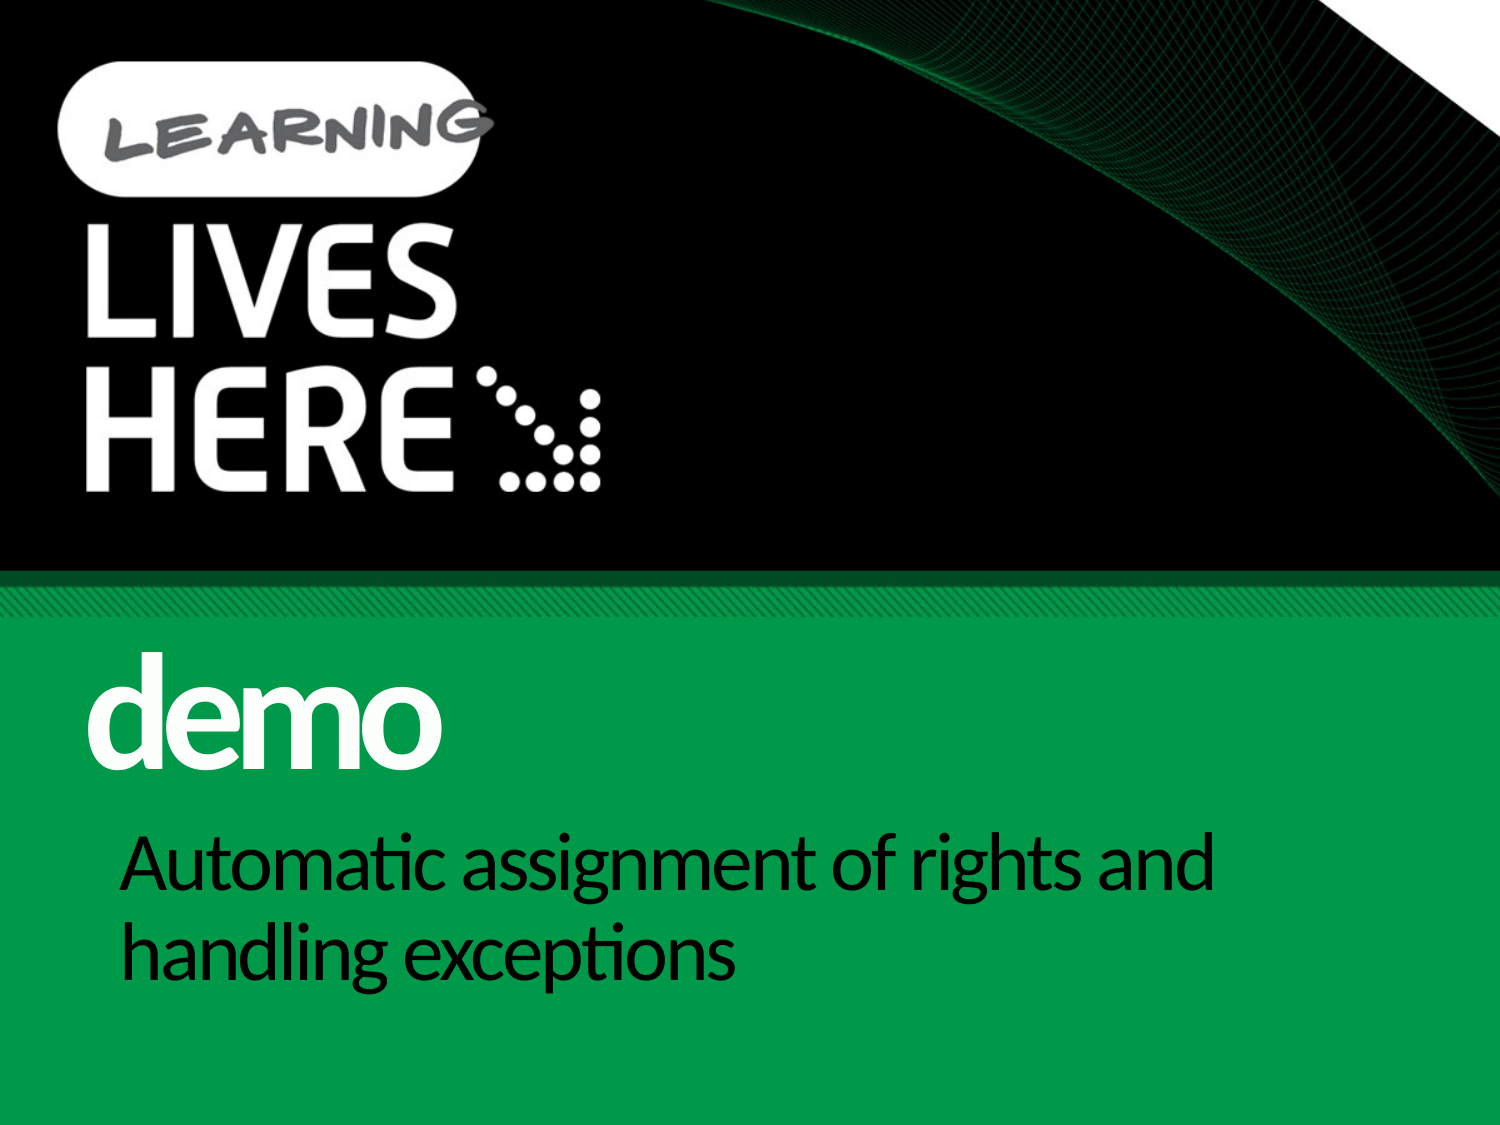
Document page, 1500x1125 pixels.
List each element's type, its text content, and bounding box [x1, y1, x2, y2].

title Automatic assignment of rights and handling exceptions [119, 818, 1375, 943]
list demo [83, 625, 1344, 800]
picture [0, 0, 1500, 1125]
